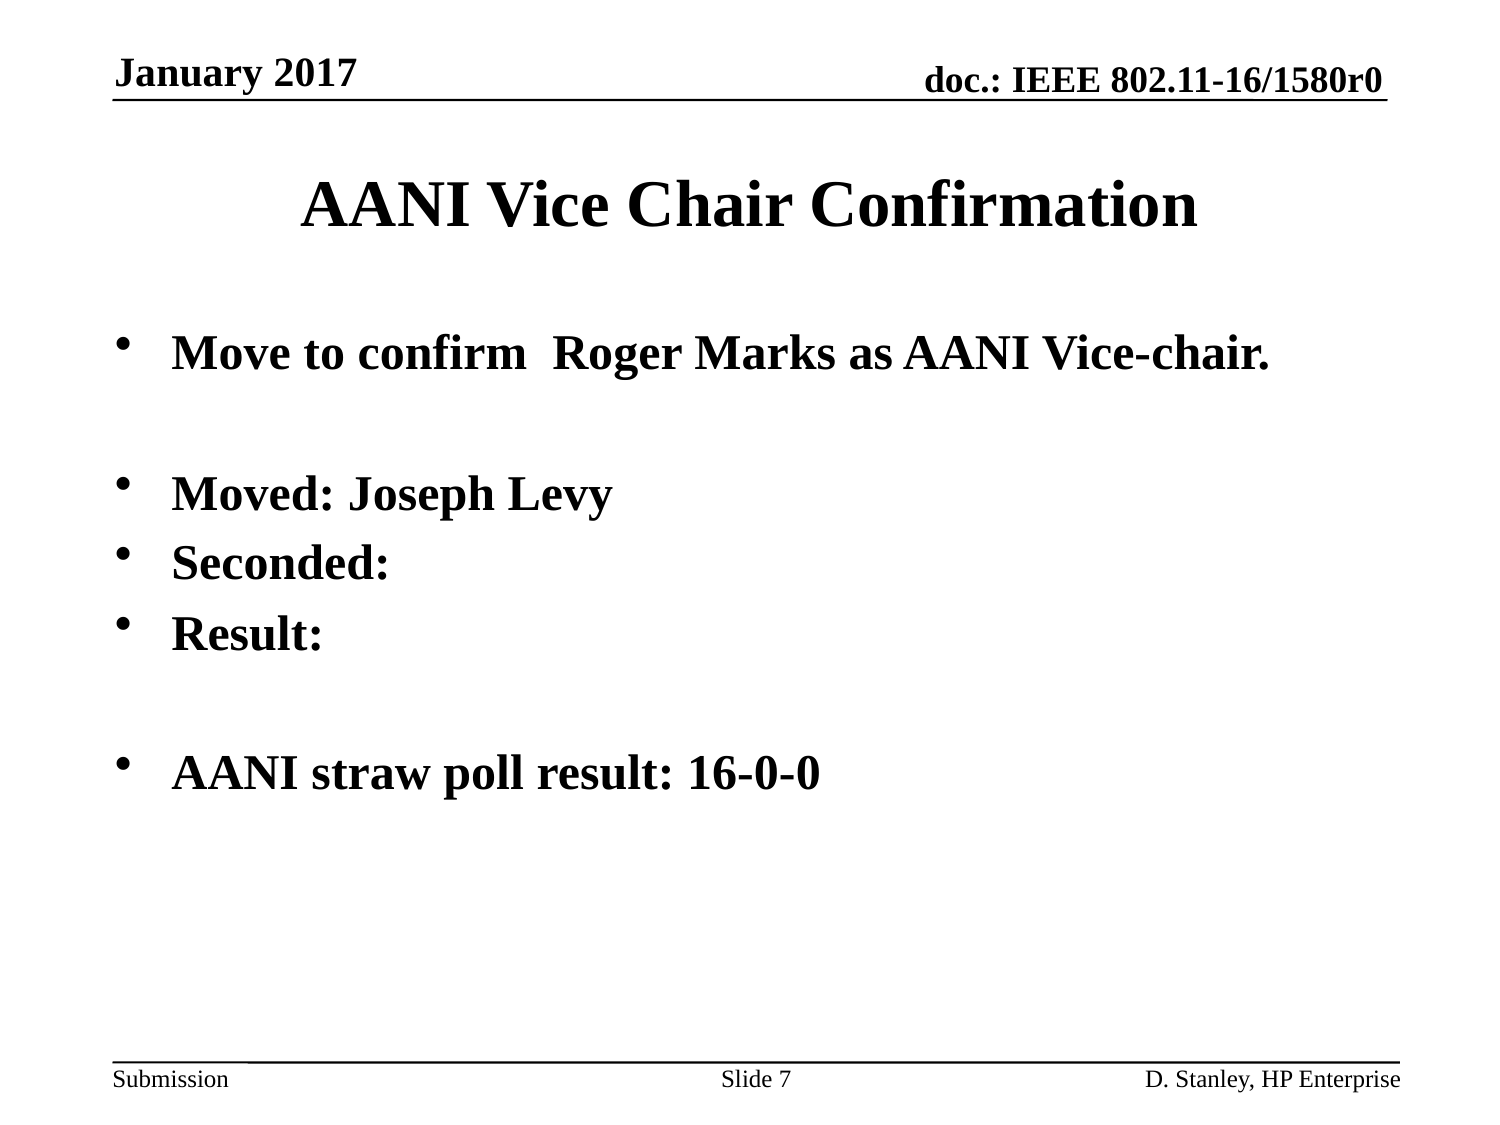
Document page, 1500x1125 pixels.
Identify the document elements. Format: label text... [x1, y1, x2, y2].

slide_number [114, 49, 423, 95]
footer D. Stanley, HP Enterprise [878, 1061, 1402, 1093]
slide_number Slide 7 [712, 1061, 800, 1093]
list Move to confirm Roger Marks as AANI Vice-chair. Moved: Joseph Levy Seconded: Result: AANI straw poll result: 16-0-0 [99, 312, 1463, 1050]
title AANI Vice Chair Confirmation [112, 112, 1388, 288]
